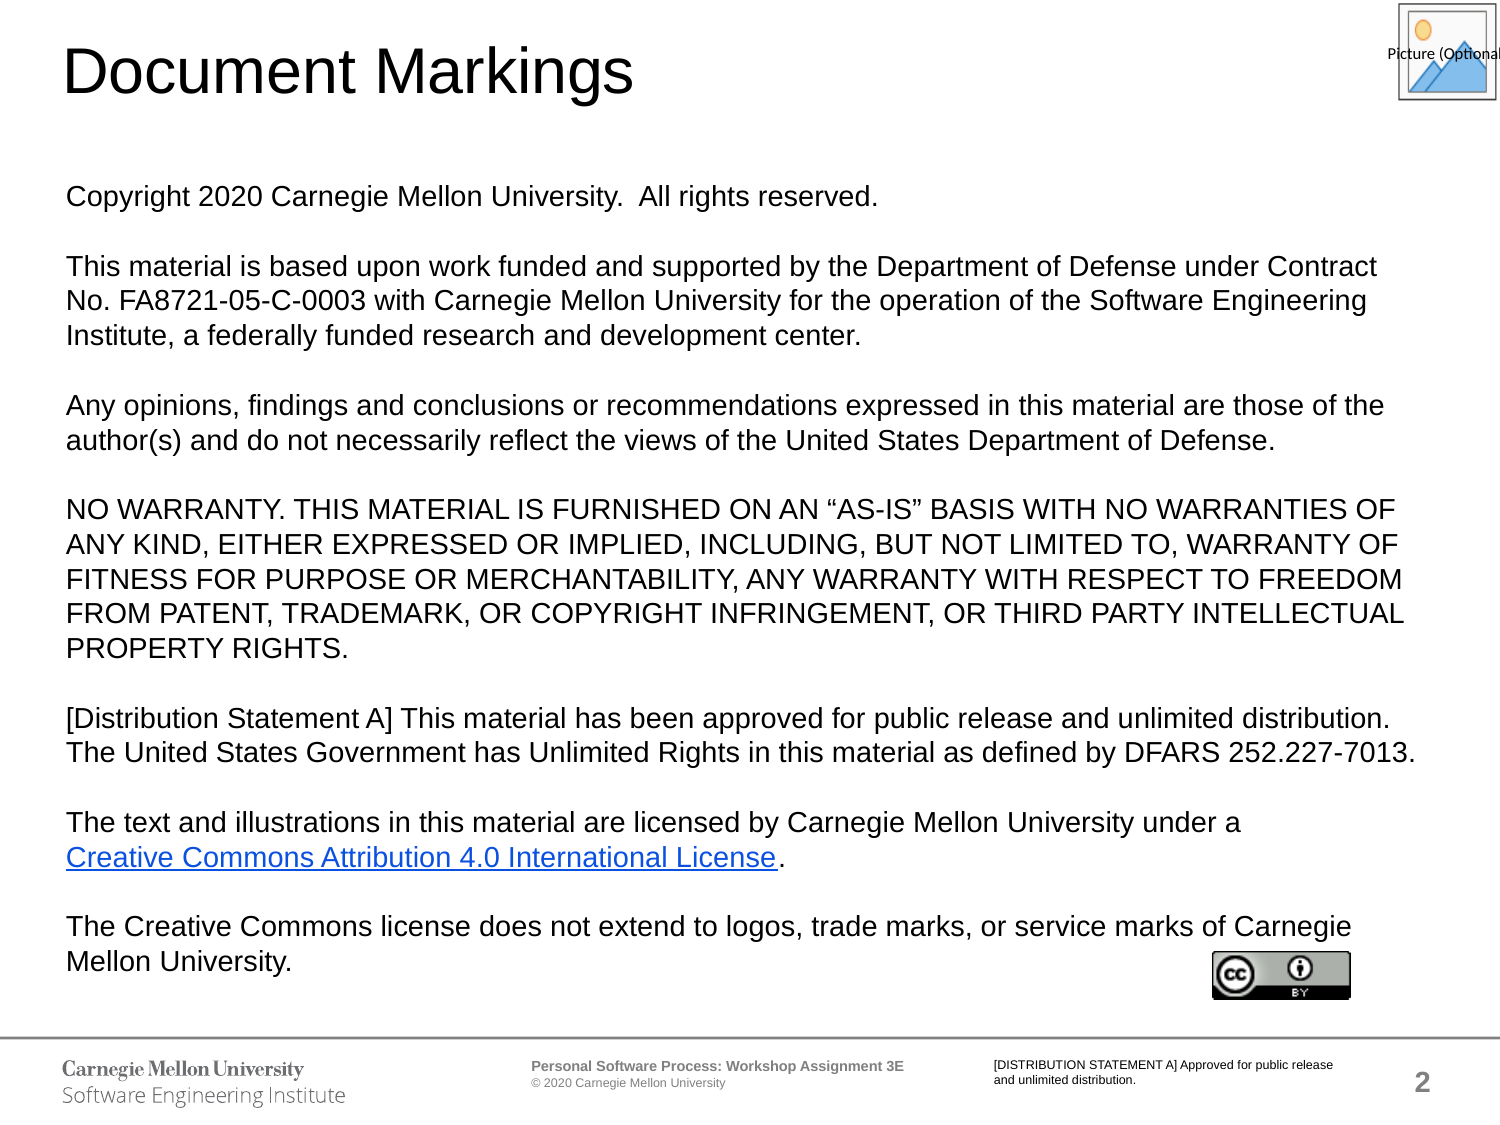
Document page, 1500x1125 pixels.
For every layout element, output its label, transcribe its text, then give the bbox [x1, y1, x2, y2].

picture [1394, 0, 1500, 105]
title Document Markings [62, 91, 1338, 182]
list Copyright 2020 Carnegie Mellon University. All rights reserved. This material is based upon work funded and supported by the Department of Defense under Contract No. FA8721-05-C-0003 with Carnegie Mellon University for the operation of the Software Engineering Institute, a federally funded research and development center. Any opinions, findings and conclusions or recommendations expressed in this material are those of the author(s) and do not necessarily reflect the views of the United States Department of Defense. NO WARRANTY. THIS MATERIAL IS FURNISHED ON AN “AS-IS” BASIS WITH NO WARRANTIES OF ANY KIND, EITHER EXPRESSED OR IMPLIED, INCLUDING, BUT NOT LIMITED TO, WARRANTY OF FITNESS FOR PURPOSE OR MERCHANTABILITY, ANY WARRANTY WITH RESPECT TO FREEDOM FROM PATENT, TRADEMARK, OR COPYRIGHT INFRINGEMENT, OR THIRD PARTY INTELLECTUAL PROPERTY RIGHTS. [Distribution Statement A] This material has been approved for public release and unlimited distribution. The United States Government has Unlimited Rights in this material as defined by DFARS 252.227-7013. The text and illustrations in this material are licensed by Carnegie Mellon University under a Creative Commons Attribution 4.0 International License. The Creative Commons license does not extend to logos, trade marks, or service marks of Carnegie Mellon University. [65, 177, 1431, 1000]
picture [1212, 951, 1351, 1000]
text_box [0, 0, 1394, 91]
